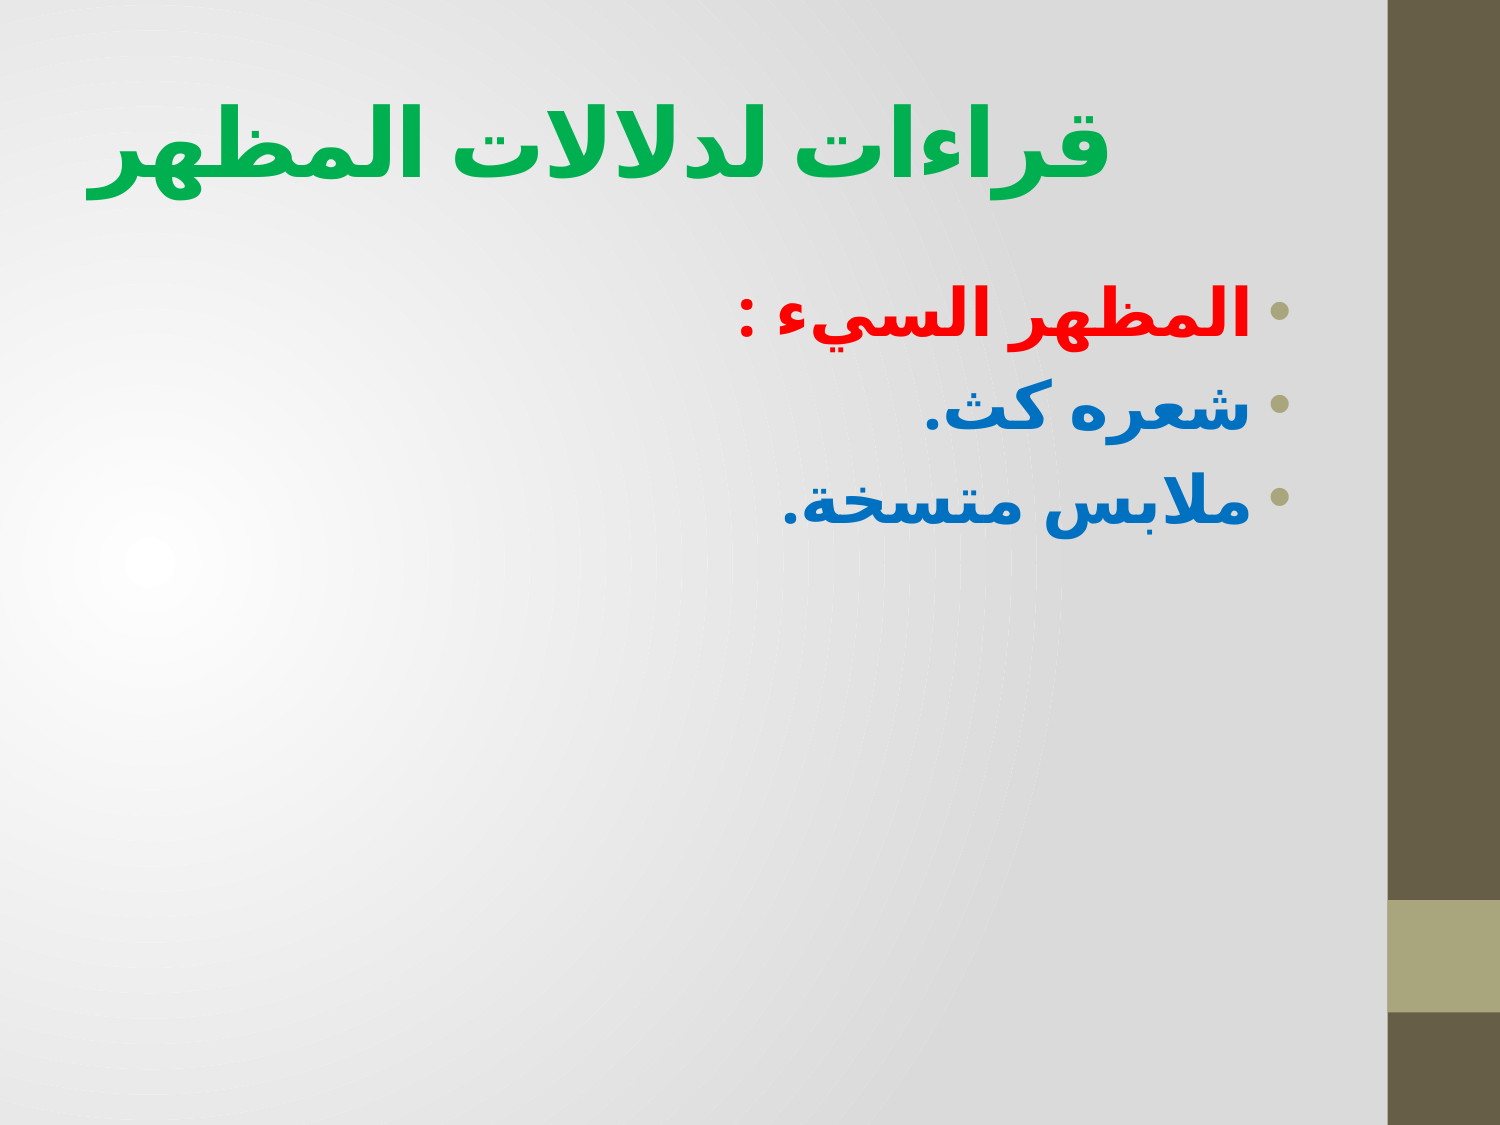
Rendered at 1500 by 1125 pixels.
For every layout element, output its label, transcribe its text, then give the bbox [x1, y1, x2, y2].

list المظهر السيء : شعره كث. ملابس متسخة. [75, 262, 1325, 1050]
title قراءات لدلالات المظهر [75, 45, 1325, 233]
